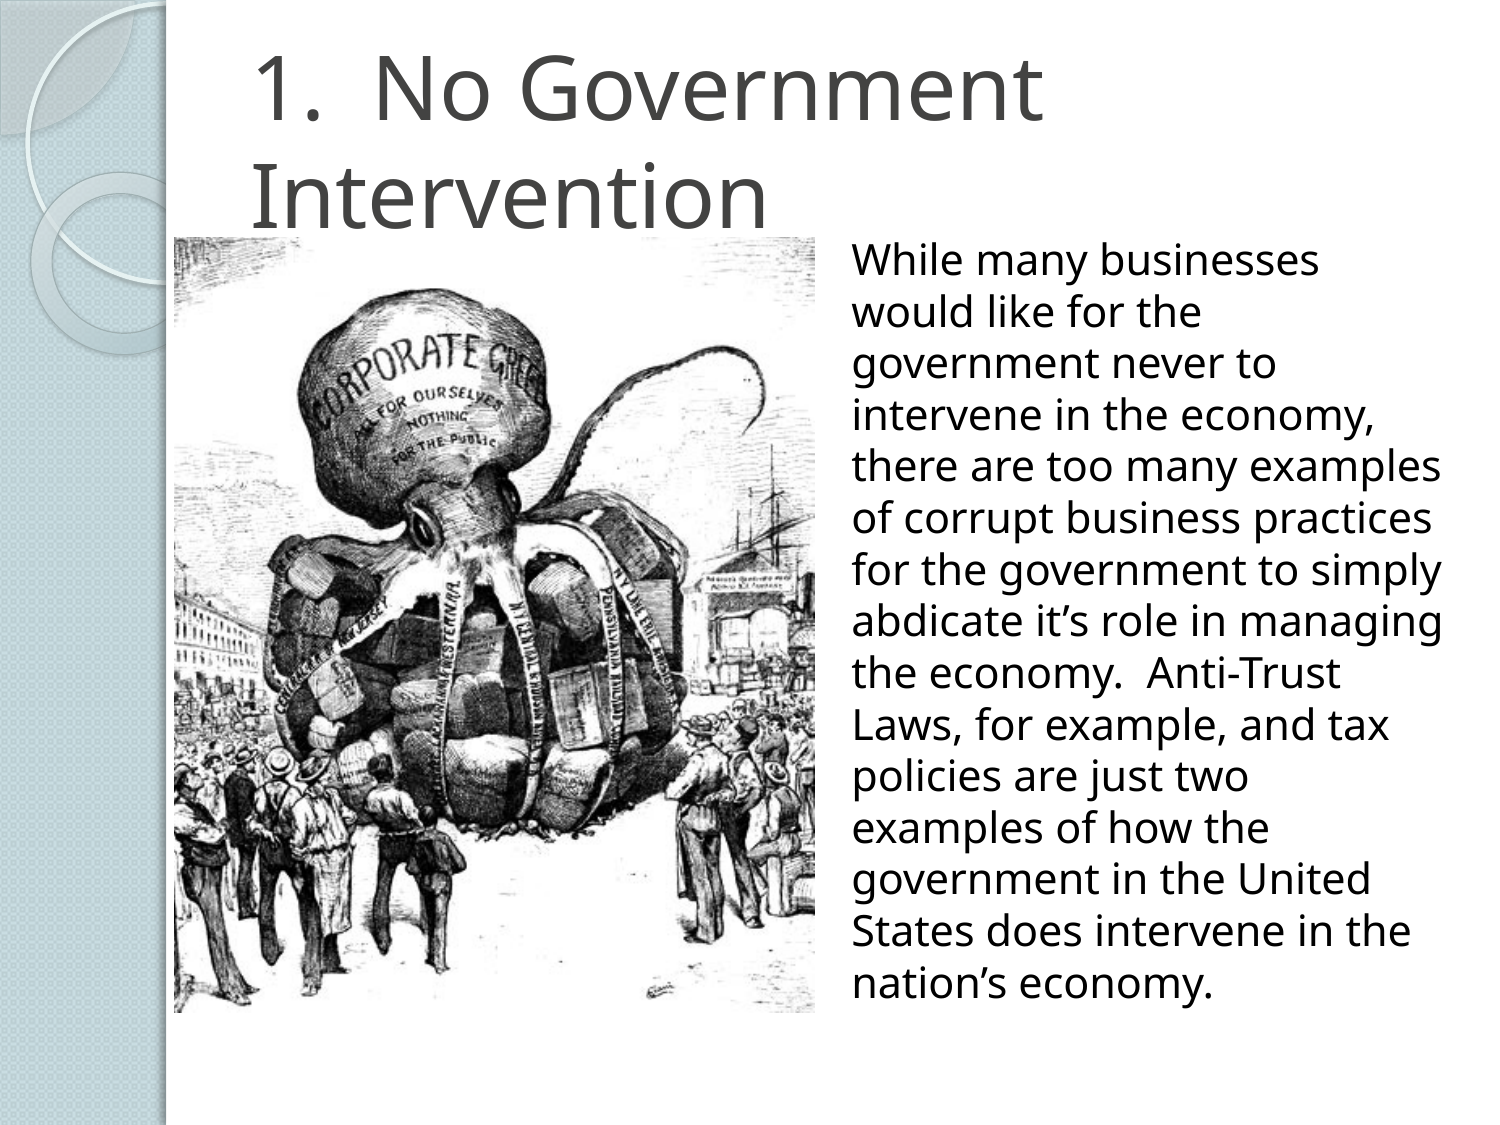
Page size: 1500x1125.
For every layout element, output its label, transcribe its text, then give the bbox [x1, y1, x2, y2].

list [174, 237, 815, 1013]
list While many businesses would like for the government never to intervene in the economy, there are too many examples of corrupt business practices for the government to simply abdicate it’s role in managing the economy. Anti-Trust Laws, for example, and tax policies are just two examples of how the government in the United States does intervene in the nation’s economy. [825, 224, 1466, 1075]
title 1. No Government Intervention [235, 45, 1466, 233]
